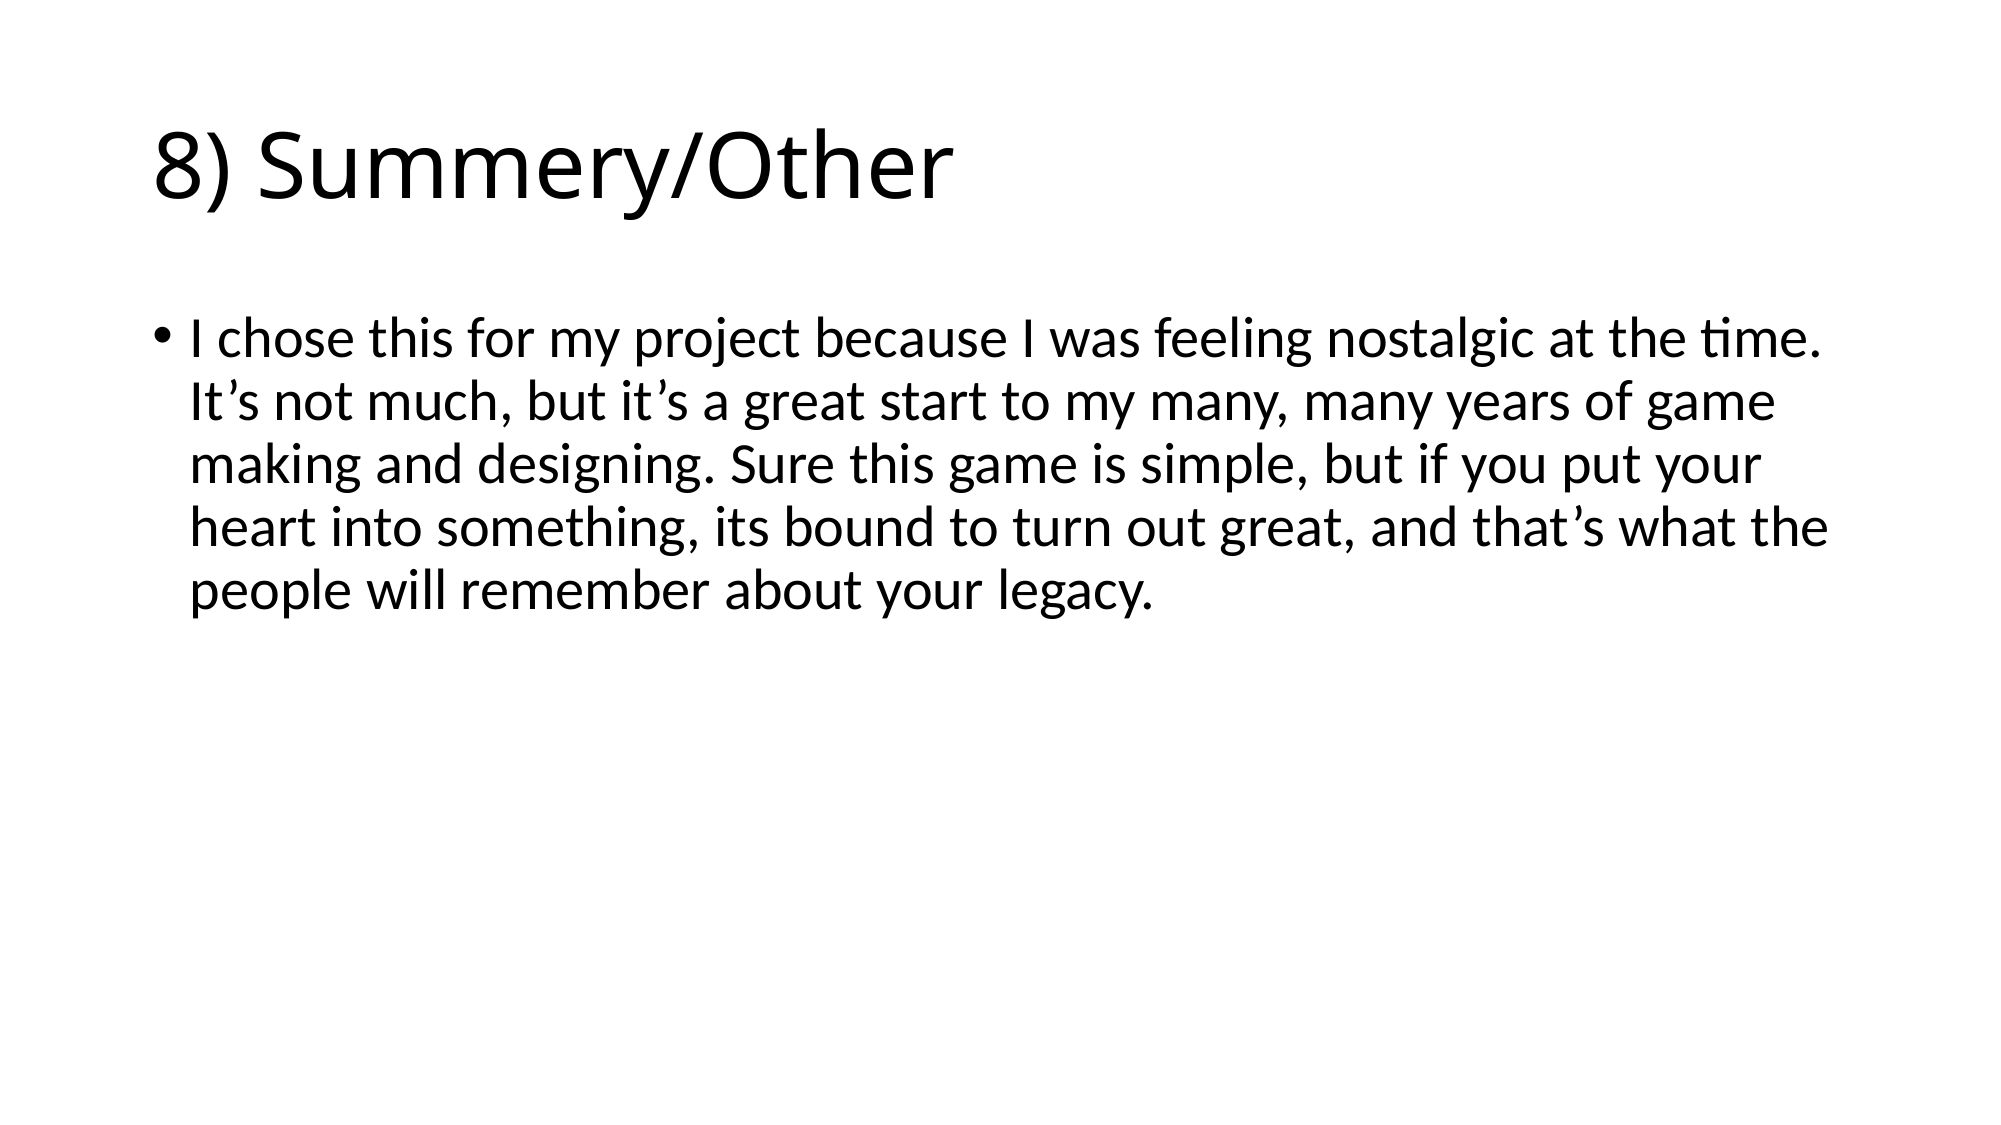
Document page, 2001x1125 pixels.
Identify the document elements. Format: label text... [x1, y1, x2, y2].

title 8) Summery/Other [137, 59, 1863, 278]
list I chose this for my project because I was feeling nostalgic at the time. It’s not much, but it’s a great start to my many, many years of game making and designing. Sure this game is simple, but if you put your heart into something, its bound to turn out great, and that’s what the people will remember about your legacy. [137, 299, 1863, 1014]
